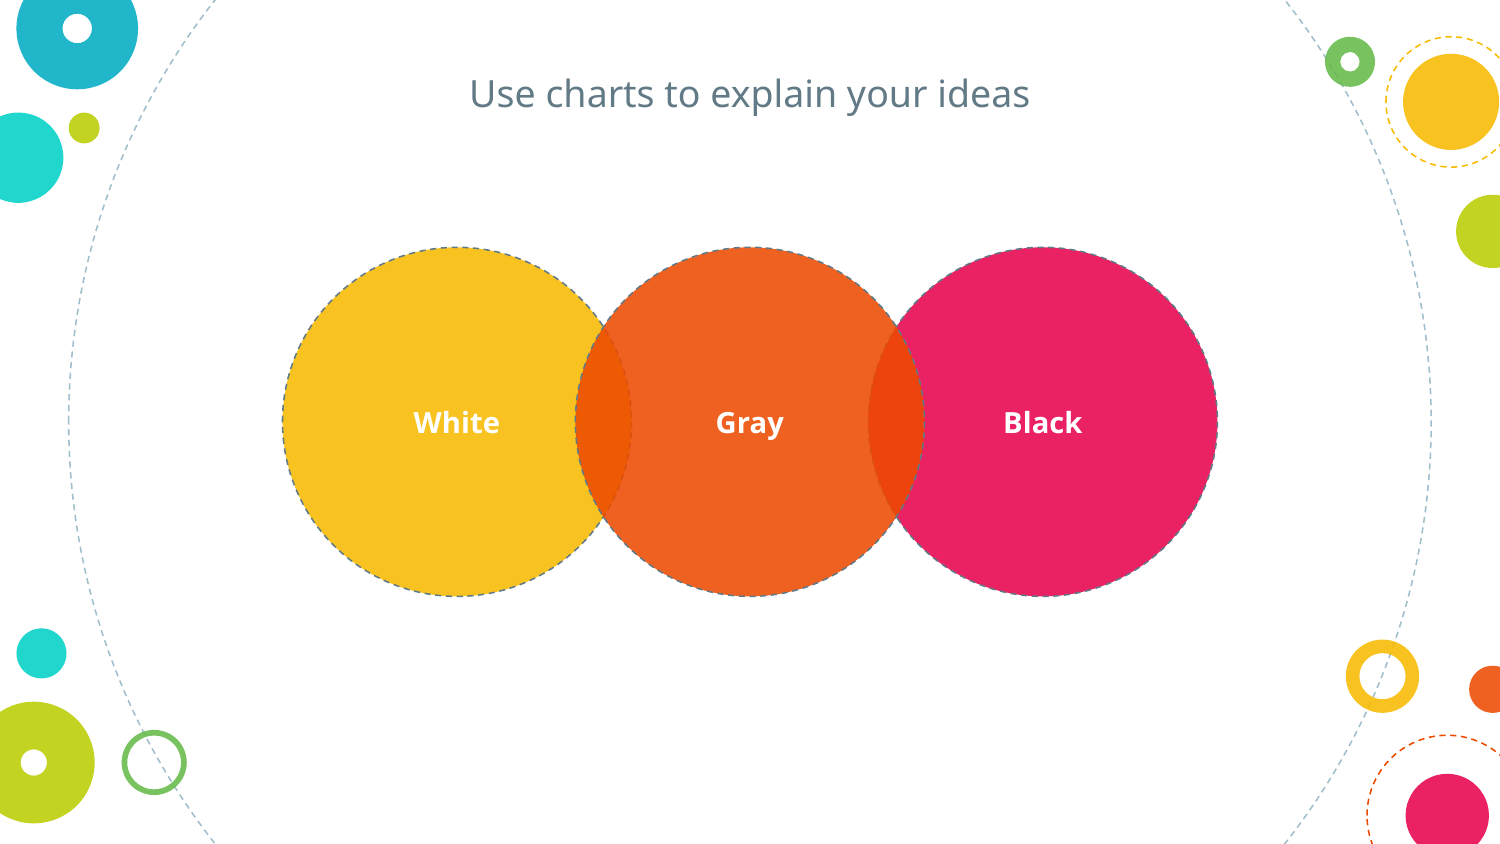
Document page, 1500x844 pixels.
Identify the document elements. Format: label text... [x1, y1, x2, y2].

text_box Gray [575, 247, 925, 597]
title Use charts to explain your ideas [317, 25, 1183, 131]
text_box Black [897, 247, 1218, 597]
text_box White [282, 247, 603, 597]
